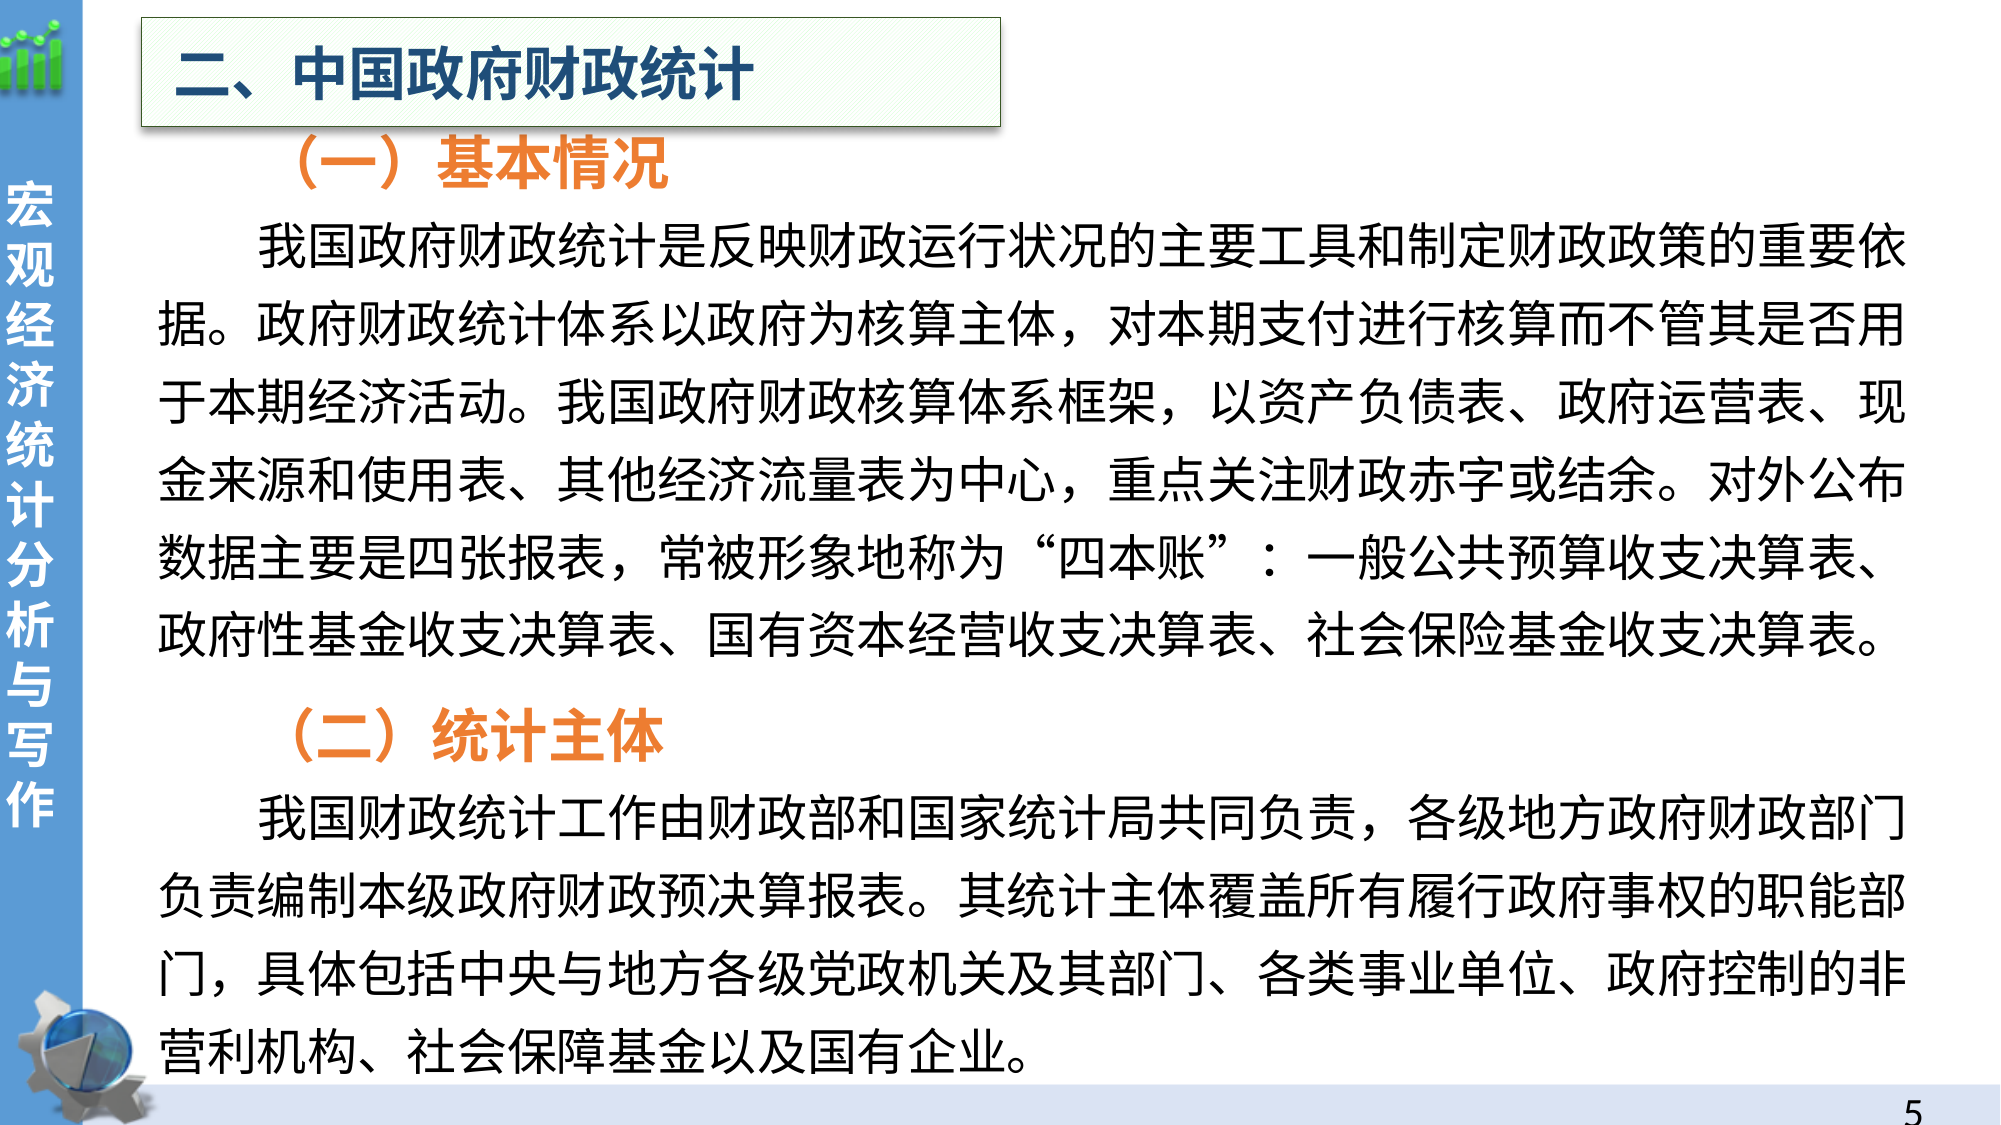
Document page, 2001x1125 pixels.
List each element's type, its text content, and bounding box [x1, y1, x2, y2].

picture [0, 0, 2001, 1125]
text_box （一）基本情况 我国政府财政统计是反映财政运行状况的主要工具和制定财政政策的重要依据。政府财政统计体系以政府为核算主体，对本期支付进行核算而不管其是否用于本期经济活动。我国政府财政核算体系框架，以资产负债表、政府运营表、现金来源和使用表、其他经济流量表为中心，重点关注财政赤字或结余。对外公布数据主要是四张报表，常被形象地称为“四本账”：一般公共预算收支决算表、政府性基金收支决算表、国有资本经营收支决算表、社会保险基金收支决算表。 （二）统计主体 我国财政统计工作由财政部和国家统计局共同负责，各级地方政府财政部门负责编制本级政府财政预决算报表。其统计主体覆盖所有履行政府事权的职能部门，具体包括中央与地方各级党政机关及其部门、各类事业单位、政府控制的非营利机构、社会保障基金以及国有企业。 [125, 151, 1940, 1086]
text_box 二、中国政府财政统计 [141, 17, 1000, 127]
slide_number 4 [1786, 1085, 1940, 1125]
